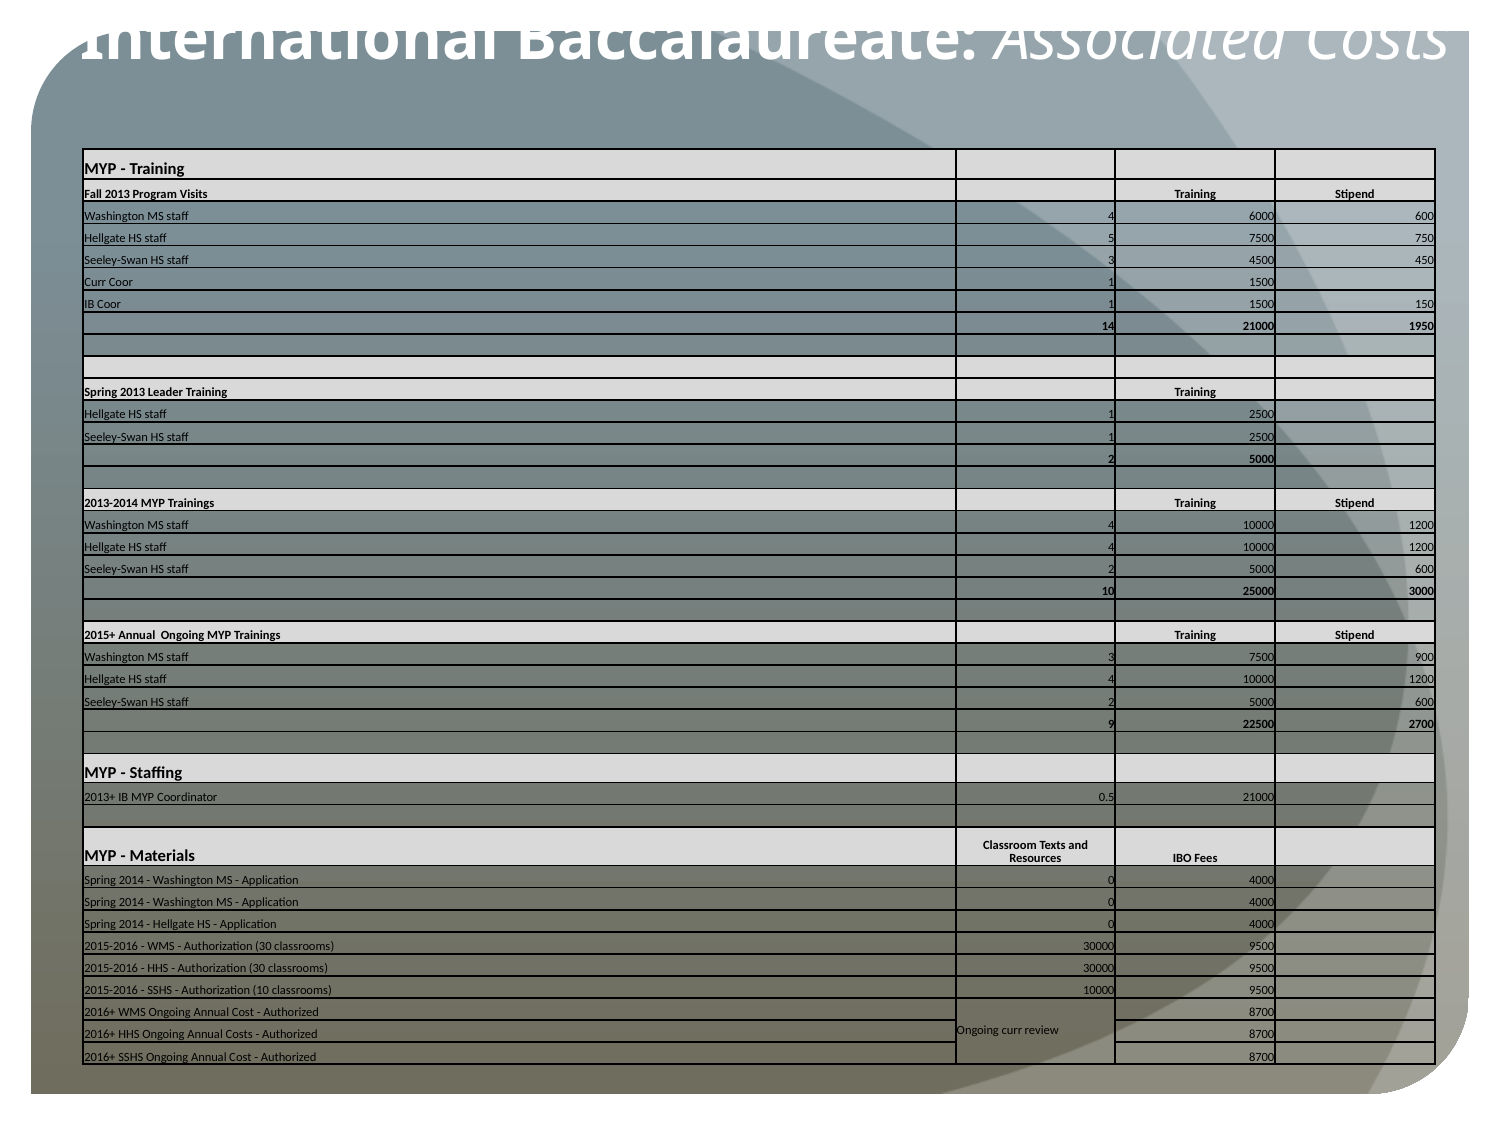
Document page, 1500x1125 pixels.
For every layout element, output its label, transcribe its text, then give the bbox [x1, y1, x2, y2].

table_cell 10000 [1116, 666, 1274, 686]
table_cell 9 [957, 710, 1114, 731]
table_cell 0 [957, 911, 1114, 931]
table_cell Stipend [1276, 180, 1434, 200]
table_cell MYP - Materials [84, 828, 955, 865]
table_cell 1 [957, 423, 1114, 443]
table_cell Training [1116, 489, 1274, 510]
table_cell 21000 [1116, 313, 1274, 333]
table_cell 450 [1276, 246, 1434, 267]
table_cell 14 [957, 313, 1114, 333]
table_cell 2015-2016 - WMS - Authorization (30 classrooms) [84, 933, 955, 953]
table_cell Spring 2014 - Washington MS - Application [84, 866, 955, 887]
table_cell 10000 [1116, 511, 1274, 532]
table_cell 2016+ SSHS Ongoing Annual Cost - Authorized [84, 1043, 955, 1063]
table_cell 2013-2014 MYP Trainings [84, 489, 955, 510]
table_cell Hellgate HS staff [84, 534, 955, 554]
table_cell Spring 2014 - Washington MS - Application [84, 888, 955, 909]
table_cell 900 [1276, 644, 1434, 664]
table_cell Training [1116, 622, 1274, 642]
table_cell 8700 [1116, 999, 1274, 1019]
table_cell 3000 [1276, 578, 1434, 598]
table_cell [1116, 600, 1274, 620]
table_cell [1276, 955, 1434, 975]
table_cell [84, 313, 955, 333]
table_cell 1950 [1276, 313, 1434, 333]
table_cell [1276, 357, 1434, 377]
table_cell 150 [1276, 291, 1434, 311]
table_cell 600 [1276, 688, 1434, 708]
table_cell [1276, 754, 1434, 782]
table_cell Training [1116, 379, 1274, 399]
table_cell [1116, 732, 1274, 753]
table_cell 2016+ WMS Ongoing Annual Cost - Authorized [84, 999, 955, 1019]
table_cell [957, 622, 1114, 642]
table_cell [1116, 467, 1274, 488]
table_cell [84, 445, 955, 465]
table_cell [1276, 783, 1434, 804]
table_cell [1276, 732, 1434, 753]
table_cell 600 [1276, 202, 1434, 223]
table_cell 5000 [1116, 556, 1274, 576]
table_cell [957, 357, 1114, 377]
table_cell 9500 [1116, 955, 1274, 975]
table_cell 4000 [1116, 866, 1274, 887]
table_cell [1276, 828, 1434, 865]
table_cell 2500 [1116, 423, 1274, 443]
table_cell [84, 335, 955, 355]
table_cell 30000 [957, 933, 1114, 953]
table_cell Washington MS staff [84, 511, 955, 532]
table_cell Hellgate HS staff [84, 401, 955, 421]
table_cell Spring 2014 - Hellgate HS - Application [84, 911, 955, 931]
table_cell Stipend [1276, 489, 1434, 510]
table_cell 10000 [1116, 534, 1274, 554]
table_cell 10000 [957, 977, 1114, 997]
table_cell Fall 2013 Program Visits [84, 180, 955, 200]
table_cell [1116, 357, 1274, 377]
table_cell [84, 600, 955, 620]
table_cell 2700 [1276, 710, 1434, 731]
table_cell Stipend [1276, 622, 1434, 642]
table_cell [1276, 866, 1434, 887]
table_cell IBO Fees [1116, 828, 1274, 865]
table_cell 1 [957, 291, 1114, 311]
table_cell [1276, 401, 1434, 421]
table_cell 1200 [1276, 666, 1434, 686]
table_cell 0 [957, 888, 1114, 909]
table_cell 1500 [1116, 268, 1274, 289]
table_cell 600 [1276, 556, 1434, 576]
table_cell 10 [957, 578, 1114, 598]
table_cell Ongoing curr review [957, 999, 1114, 1063]
table_cell [1276, 977, 1434, 997]
table_cell Washington MS staff [84, 644, 955, 664]
table_cell [1276, 999, 1434, 1019]
table_cell 1 [957, 401, 1114, 421]
table_cell [957, 335, 1114, 355]
table_cell 4000 [1116, 888, 1274, 909]
table_cell IB Coor [84, 291, 955, 311]
table_cell [84, 710, 955, 731]
table_cell [1276, 933, 1434, 953]
table_cell MYP - Staffing [84, 754, 955, 782]
table_cell 2016+ HHS Ongoing Annual Costs - Authorized [84, 1021, 955, 1041]
table_cell [1276, 1043, 1434, 1063]
table_cell 1500 [1116, 291, 1274, 311]
table_cell 4 [957, 534, 1114, 554]
table_header MYP - Training [84, 150, 955, 178]
table_cell [1116, 335, 1274, 355]
table_cell Washington MS staff [84, 202, 955, 223]
table_cell Hellgate HS staff [84, 666, 955, 686]
table_cell 4 [957, 666, 1114, 686]
table_cell 5000 [1116, 445, 1274, 465]
table_cell 21000 [1116, 783, 1274, 804]
table_cell [84, 357, 955, 377]
table_cell 30000 [957, 955, 1114, 975]
table_cell 2 [957, 556, 1114, 576]
table_cell [1276, 335, 1434, 355]
table_cell [1276, 911, 1434, 931]
table_cell [1276, 600, 1434, 620]
table_cell 22500 [1116, 710, 1274, 731]
table_cell 4 [957, 202, 1114, 223]
table_header [957, 150, 1114, 178]
table_cell 750 [1276, 224, 1434, 245]
table_cell Curr Coor [84, 268, 955, 289]
table_cell [1276, 268, 1434, 289]
table_cell [1276, 423, 1434, 443]
table_cell 9500 [1116, 977, 1274, 997]
table_cell 2 [957, 688, 1114, 708]
table_cell 8700 [1116, 1021, 1274, 1041]
table_cell [84, 805, 955, 826]
table_cell [957, 732, 1114, 753]
table_cell 0.5 [957, 783, 1114, 804]
table_cell [84, 578, 955, 598]
table_cell 2 [957, 445, 1114, 465]
table_cell 7500 [1116, 644, 1274, 664]
table_cell 4500 [1116, 246, 1274, 267]
table_cell Training [1116, 180, 1274, 200]
table_header [1276, 150, 1434, 178]
table_cell 5 [957, 224, 1114, 245]
table_cell [1276, 379, 1434, 399]
table_cell Seeley-Swan HS staff [84, 556, 955, 576]
table_cell 4000 [1116, 911, 1274, 931]
text_box International Baccalaureate: Associated Costs [0, 33, 1467, 149]
table_cell [1116, 754, 1274, 782]
table_cell [1116, 805, 1274, 826]
table_cell 2015-2016 - HHS - Authorization (30 classrooms) [84, 955, 955, 975]
table_cell Seeley-Swan HS staff [84, 246, 955, 267]
table_cell 2013+ IB MYP Coordinator [84, 783, 955, 804]
table_cell 5000 [1116, 688, 1274, 708]
table_cell [957, 805, 1114, 826]
table_cell 0 [957, 866, 1114, 887]
table_cell [957, 379, 1114, 399]
table_cell Seeley-Swan HS staff [84, 688, 955, 708]
table_cell 9500 [1116, 933, 1274, 953]
table_cell 2500 [1116, 401, 1274, 421]
table_cell 25000 [1116, 578, 1274, 598]
table_cell 8700 [1116, 1043, 1274, 1063]
table_cell Seeley-Swan HS staff [84, 423, 955, 443]
table_cell 1200 [1276, 534, 1434, 554]
table_cell [1276, 467, 1434, 488]
table_cell [1276, 445, 1434, 465]
table_cell [957, 467, 1114, 488]
picture [24, 30, 1473, 1094]
table_cell Classroom Texts and Resources [957, 828, 1114, 865]
table_cell 2015-2016 - SSHS - Authorization (10 classrooms) [84, 977, 955, 997]
table_cell 4 [957, 511, 1114, 532]
table_cell [1276, 888, 1434, 909]
table_cell 2015+ Annual Ongoing MYP Trainings [84, 622, 955, 642]
table_cell [84, 467, 955, 488]
table_cell Spring 2013 Leader Training [84, 379, 955, 399]
table_cell [1276, 1021, 1434, 1041]
table_cell [957, 180, 1114, 200]
table_cell 3 [957, 644, 1114, 664]
table_cell [957, 489, 1114, 510]
table_header [1116, 150, 1274, 178]
table_cell Hellgate HS staff [84, 224, 955, 245]
table_cell [1276, 805, 1434, 826]
table_cell 1200 [1276, 511, 1434, 532]
table_cell 7500 [1116, 224, 1274, 245]
table_cell [957, 754, 1114, 782]
table_cell 1 [957, 268, 1114, 289]
table_cell [957, 600, 1114, 620]
table_cell 3 [957, 246, 1114, 267]
table_cell [84, 732, 955, 753]
table_cell 6000 [1116, 202, 1274, 223]
